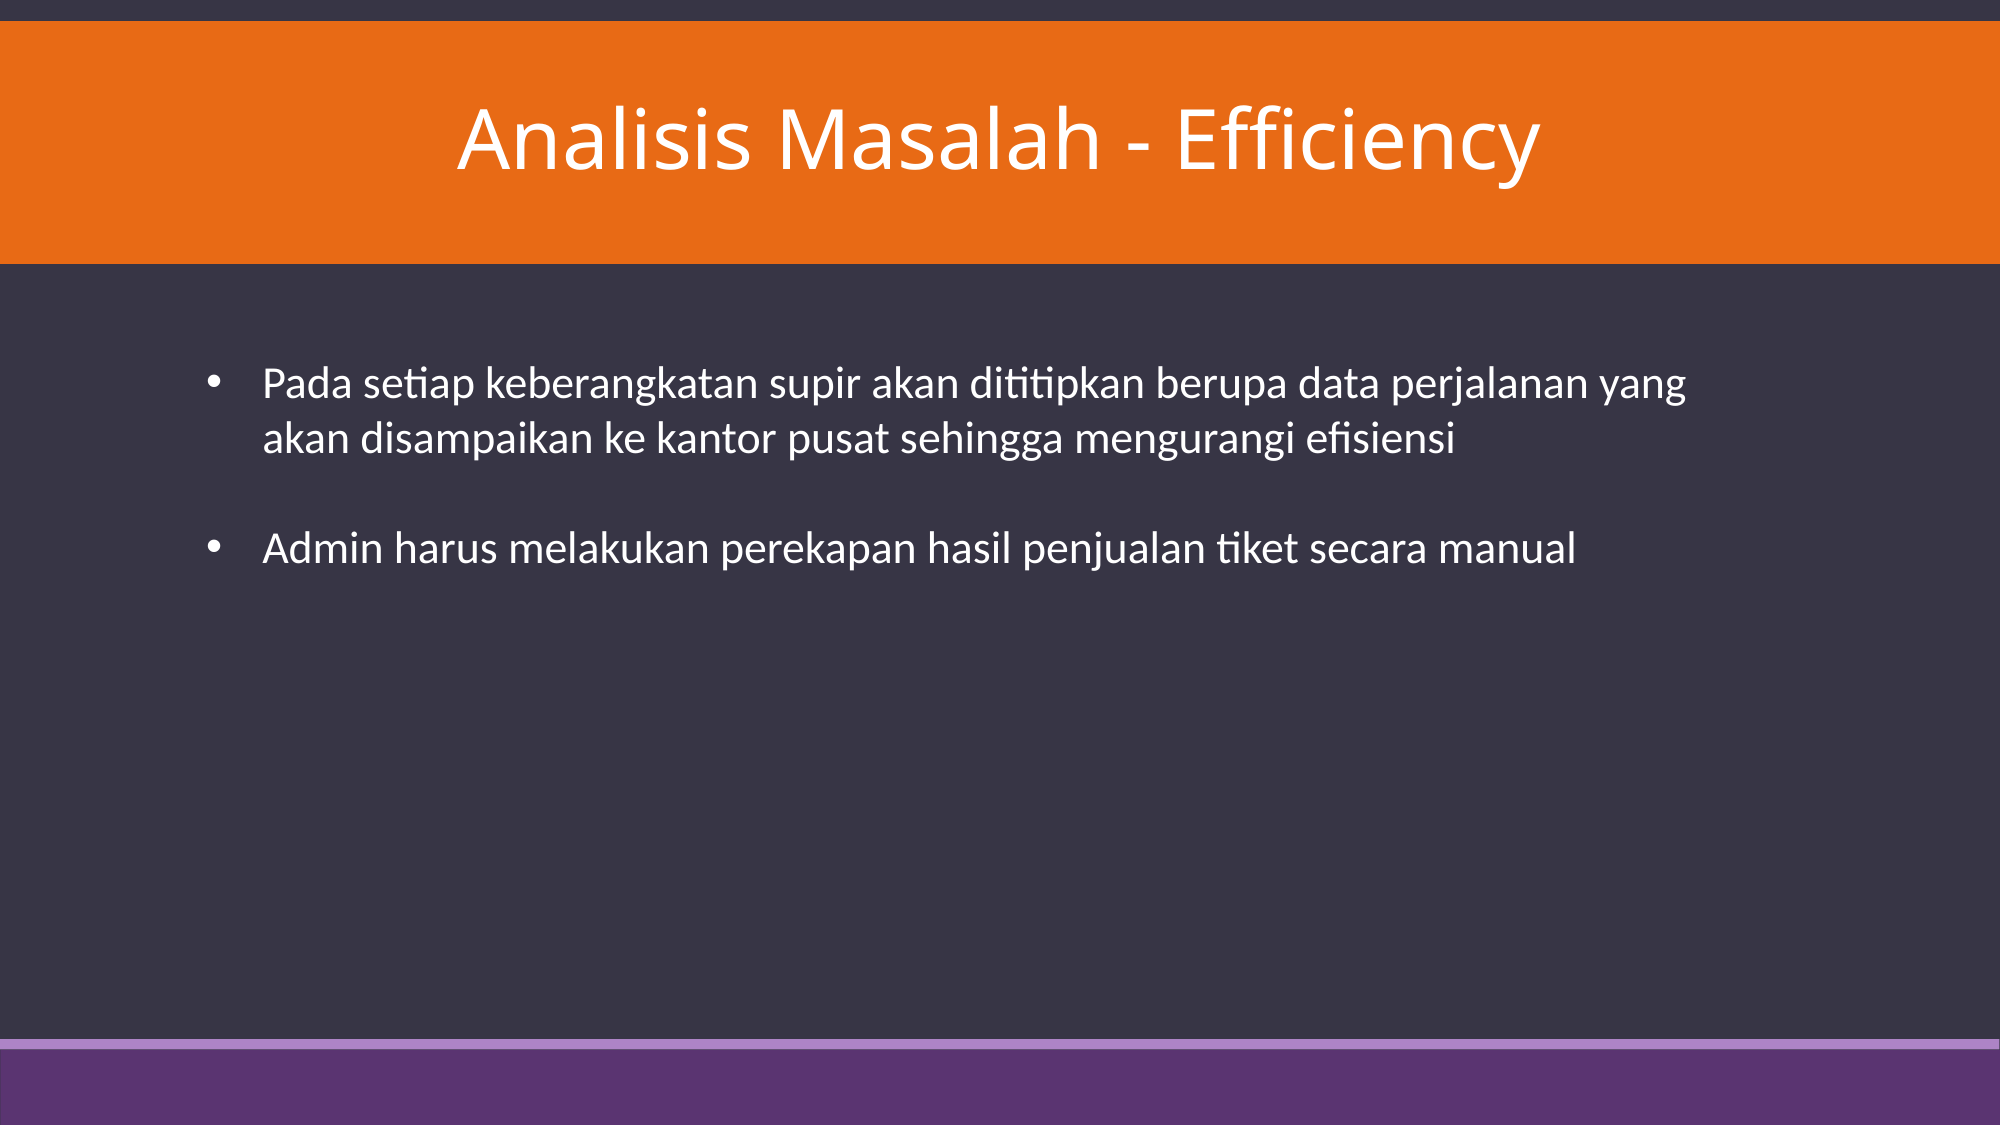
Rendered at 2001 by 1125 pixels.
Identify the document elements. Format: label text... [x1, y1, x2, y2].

text_box Pada setiap keberangkatan supir akan dititipkan berupa data perjalanan yang akan disampaikan ke kantor pusat sehingga mengurangi efisiensi Admin harus melakukan perekapan hasil penjualan tiket secara manual [191, 345, 1776, 641]
picture [0, 21, 2000, 265]
